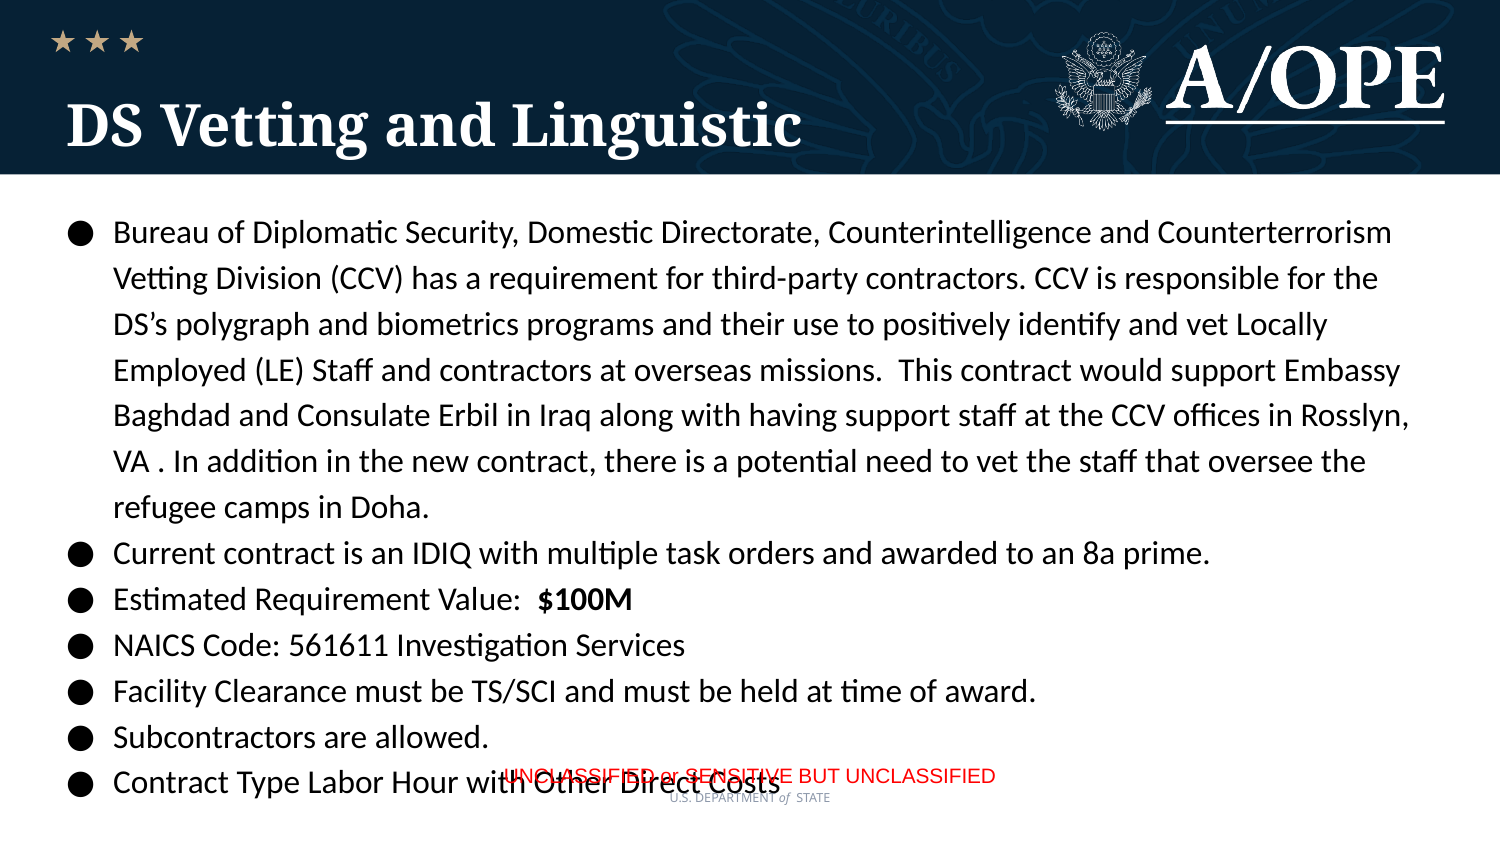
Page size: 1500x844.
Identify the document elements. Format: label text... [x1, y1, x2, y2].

picture [587, 0, 1500, 174]
title DS Vetting and Linguistic [51, 72, 1449, 167]
text_box UNCLASSIFIED or SENSITIVE BUT UNCLASSIFIED [489, 754, 1011, 795]
list Bureau of Diplomatic Security, Domestic Directorate, Counterintelligence and Counterterrorism Vetting Division (CCV) has a requirement for third-party contractors. CCV is responsible for the DS’s polygraph and biometrics programs and their use to positively identify and vet Locally Employed (LE) Staff and contractors at overseas missions. This contract would support Embassy Baghdad and Consulate Erbil in Iraq along with having support staff at the CCV offices in Rosslyn, VA . In addition in the new contract, there is a potential need to vet the staff that oversee the refugee camps in Doha. Current contract is an IDIQ with multiple task orders and awarded to an 8a prime. Estimated Requirement Value: $100M NAICS Code: 561611 Investigation Services Facility Clearance must be TS/SCI and must be held at time of award. Subcontractors are allowed. Contract Type Labor Hour with Other Direct Costs [51, 189, 1449, 750]
